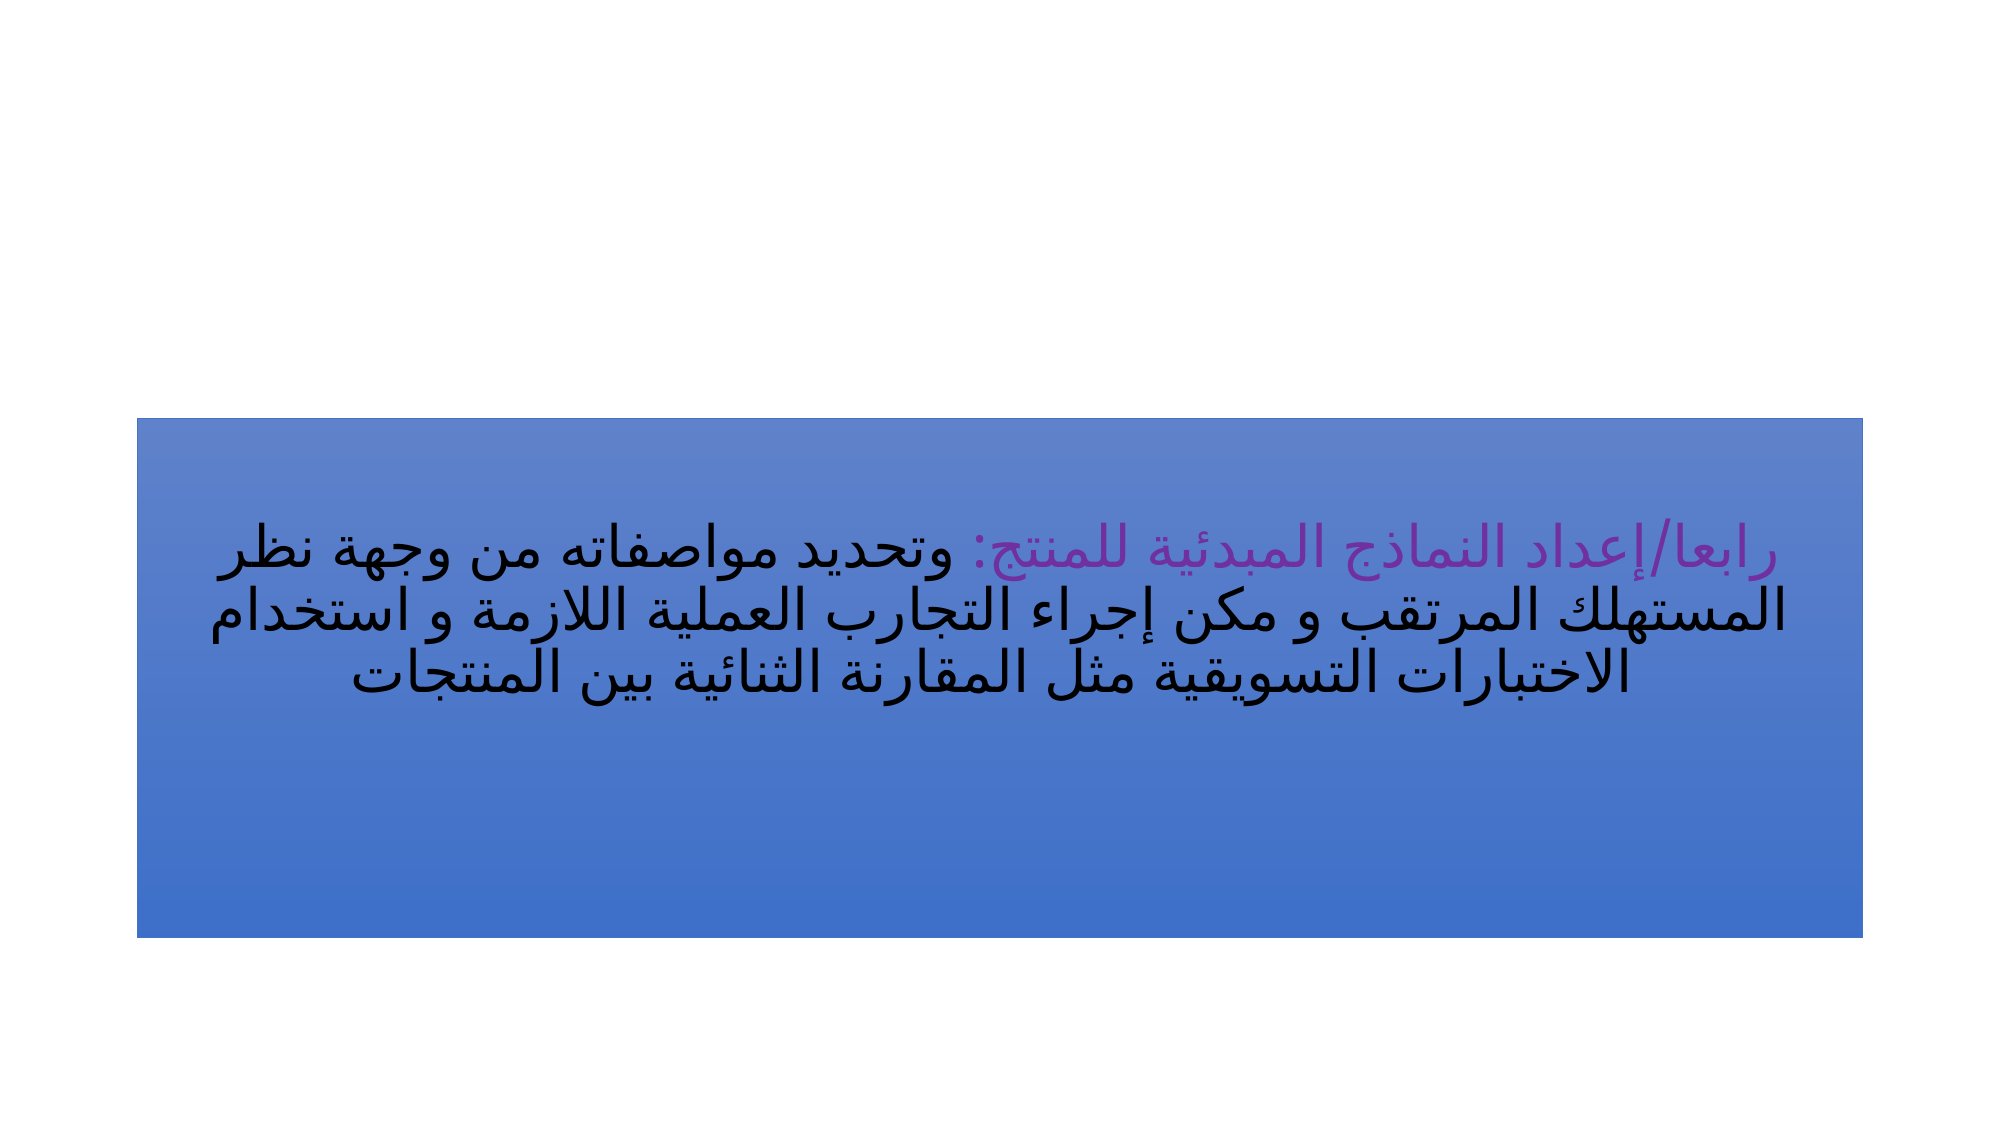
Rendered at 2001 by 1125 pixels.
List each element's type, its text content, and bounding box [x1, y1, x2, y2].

list رابعا/إعداد النماذج المبدئية للمنتج: وتحديد مواصفاته من وجهة نظر المستهلك المرتقب و مكن إجراء التجارب العملية اللازمة و استخدام الاختبارات التسويقية مثل المقارنة الثنائية بين المنتجات [137, 418, 1863, 938]
